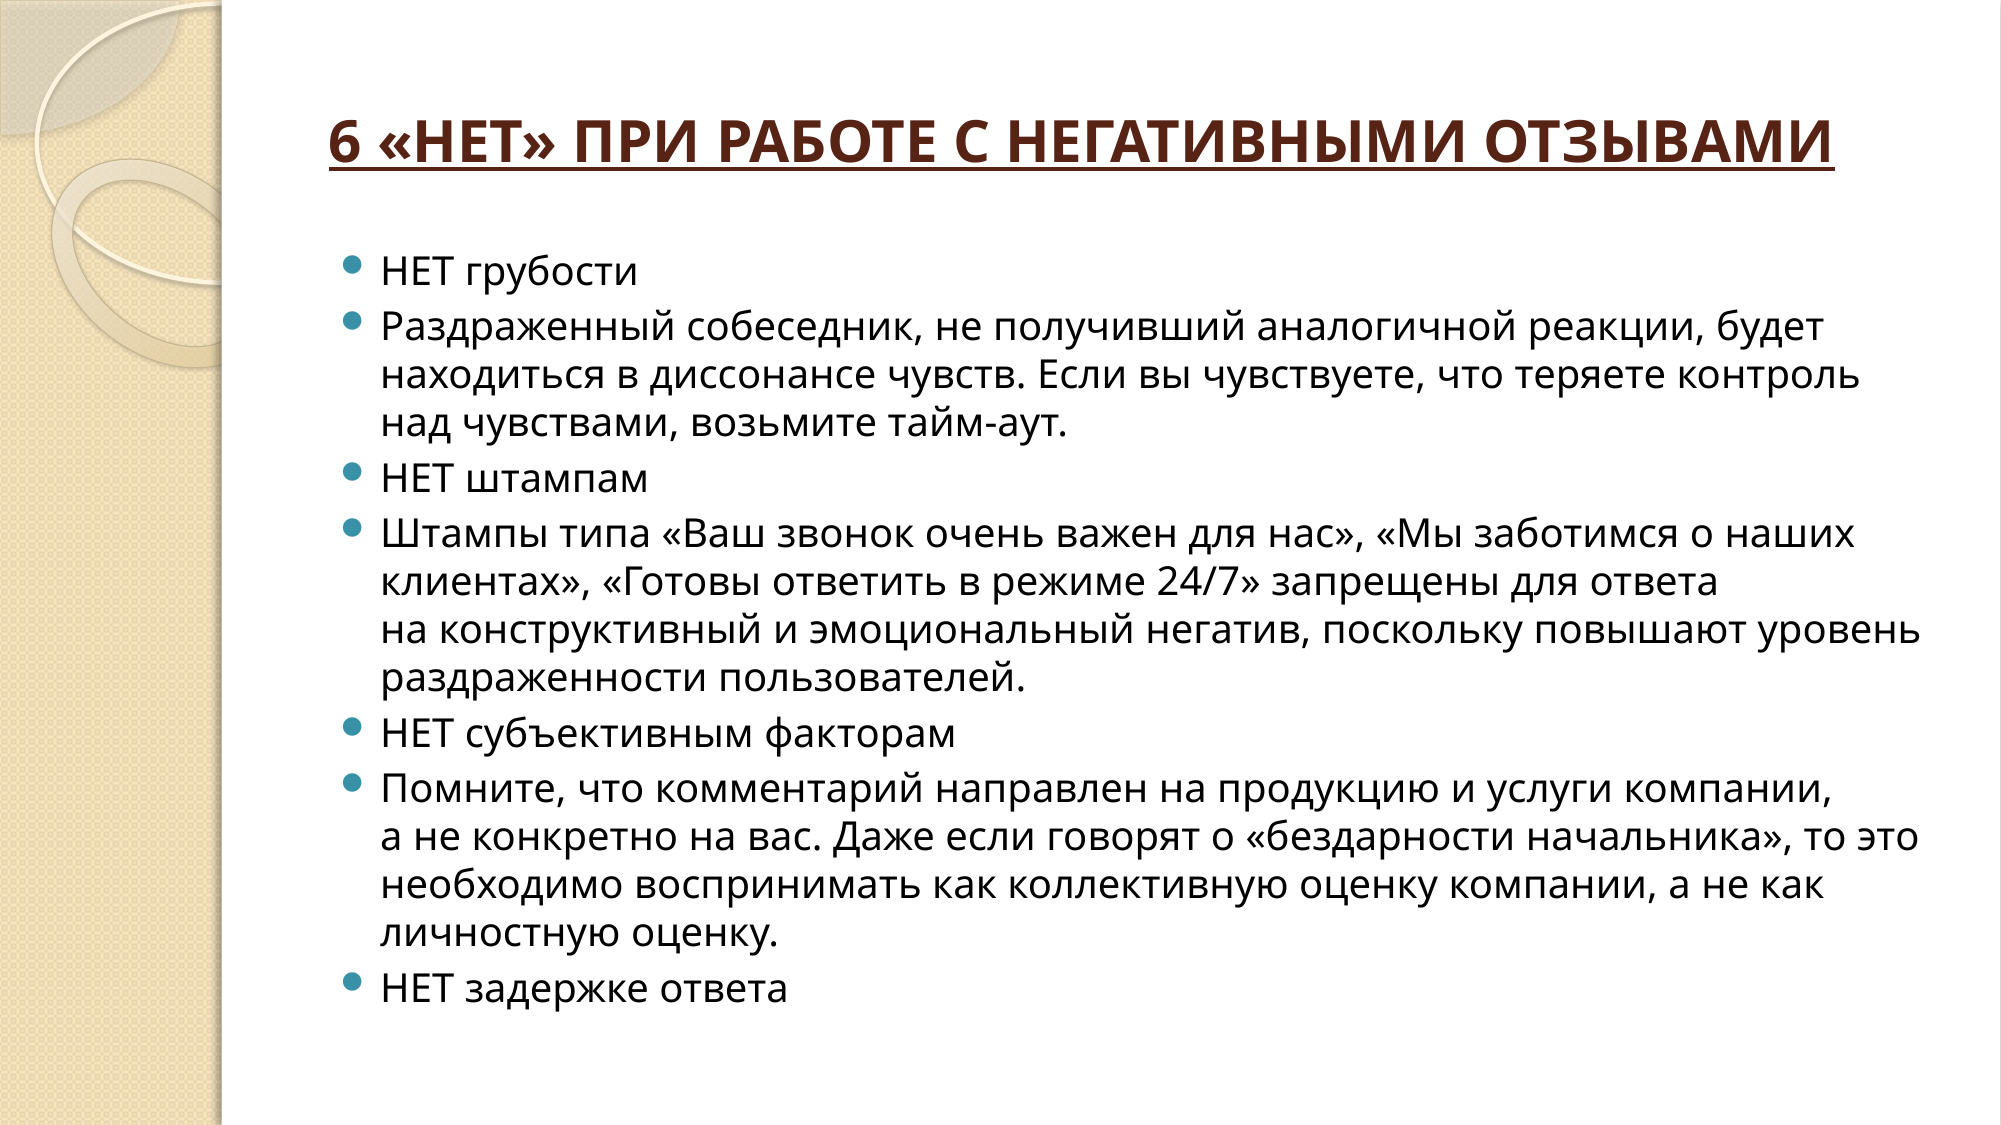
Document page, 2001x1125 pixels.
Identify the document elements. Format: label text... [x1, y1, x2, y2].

title 6 «НЕТ» ПРИ РАБОТЕ С НЕГАТИВНЫМИ ОТЗЫВАМИ [313, 45, 1954, 233]
list НЕТ грубости Раздраженный собеседник, не получивший аналогичной реакции, будет находиться в диссонансе чувств. Если вы чувствуете, что теряете контроль над чувствами, возьмите тайм-аут. НЕТ штампам Штампы типа «Ваш звонок очень важен для нас», «Мы заботимся о наших клиентах», «Готовы ответить в режиме 24/7» запрещены для ответа на конструктивный и эмоциональный негатив, поскольку повышают уровень раздраженности пользователей. НЕТ субъективным факторам Помните, что комментарий направлен на продукцию и услуги компании, а не конкретно на вас. Даже если говорят о «бездарности начальника», то это необходимо воспринимать как коллективную оценку компании, а не как личностную оценку. НЕТ задержке ответа [313, 237, 1954, 1025]
